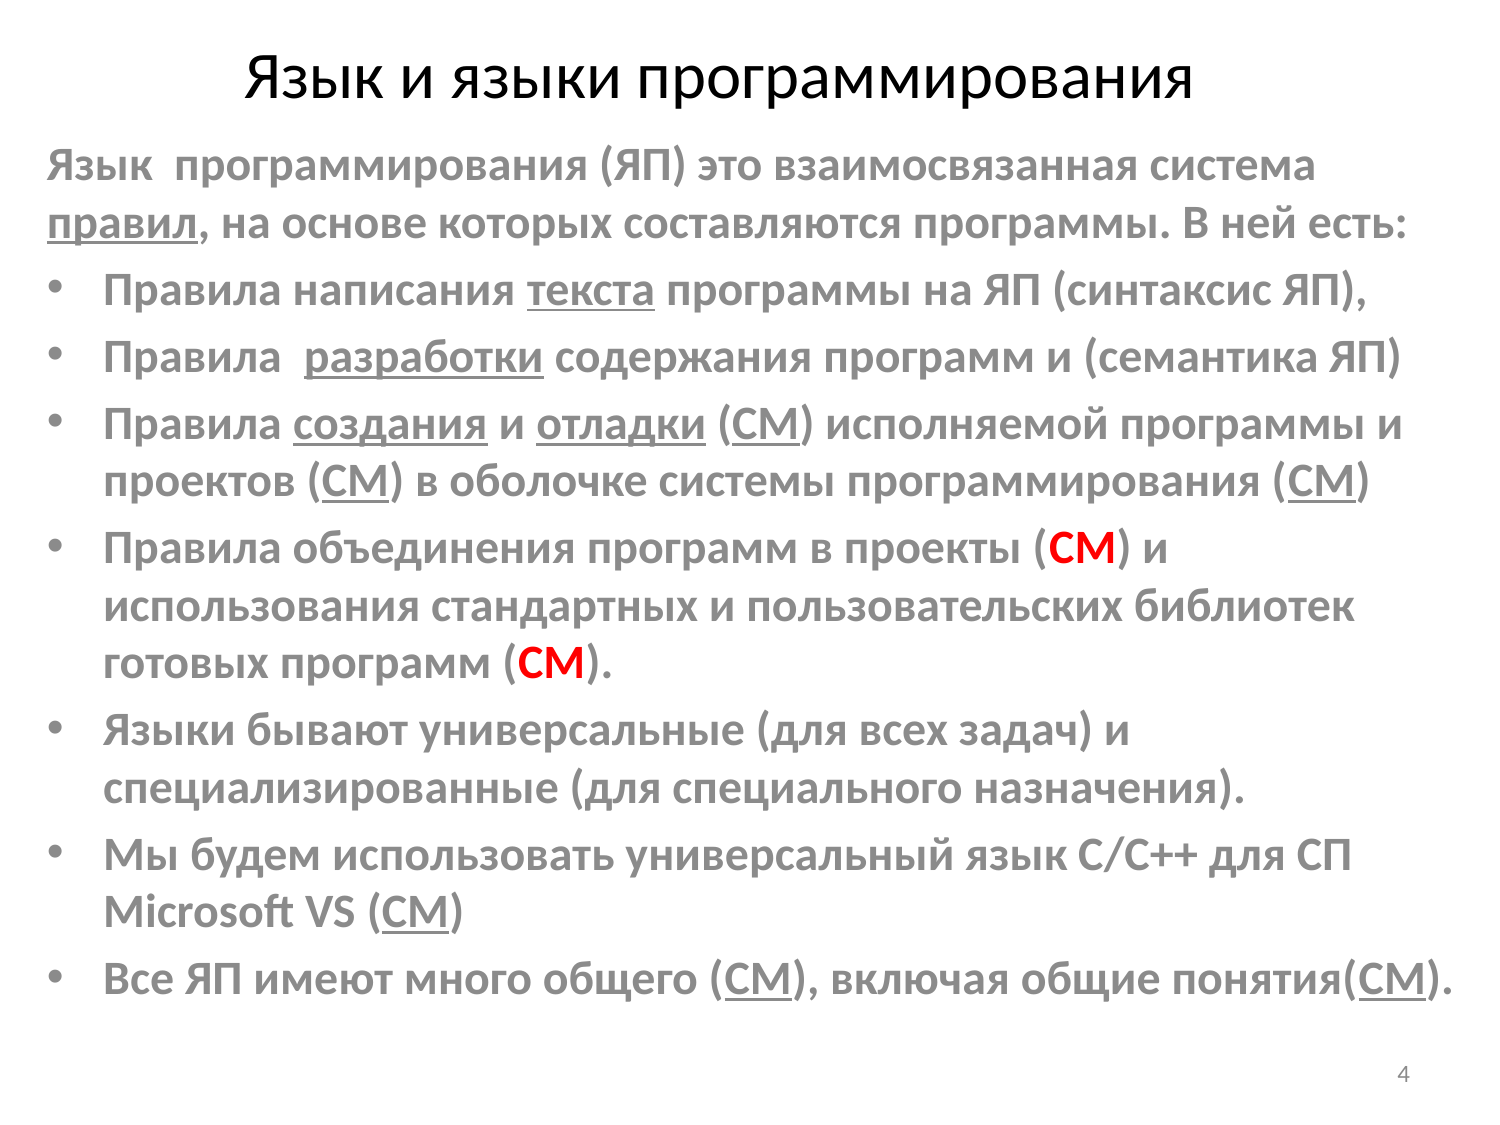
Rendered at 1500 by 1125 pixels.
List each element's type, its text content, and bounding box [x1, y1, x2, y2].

title Язык и языки программирования [206, 7, 1235, 125]
slide_number 4 [1074, 1042, 1425, 1103]
text_box Язык программирования (ЯП) это взаимосвязанная система правил, на основе которых составляются программы. В ней есть: Правила написания текста программы на ЯП (синтаксис ЯП), Правила разработки содержания программ и (семантика ЯП) Правила создания и отладки (СМ) исполняемой программы и проектов (СМ) в оболочке системы программирования (СМ) Правила объединения программ в проекты (СМ) и использования стандартных и пользовательских библиотек готовых программ (СМ). Языки бывают универсальные (для всех задач) и специализированные (для специального назначения). Мы будем использовать универсальный язык С/С++ для СП Microsoft VS (СМ) Все ЯП имеют много общего (СМ), включая общие понятия(СМ). [31, 125, 1483, 1000]
